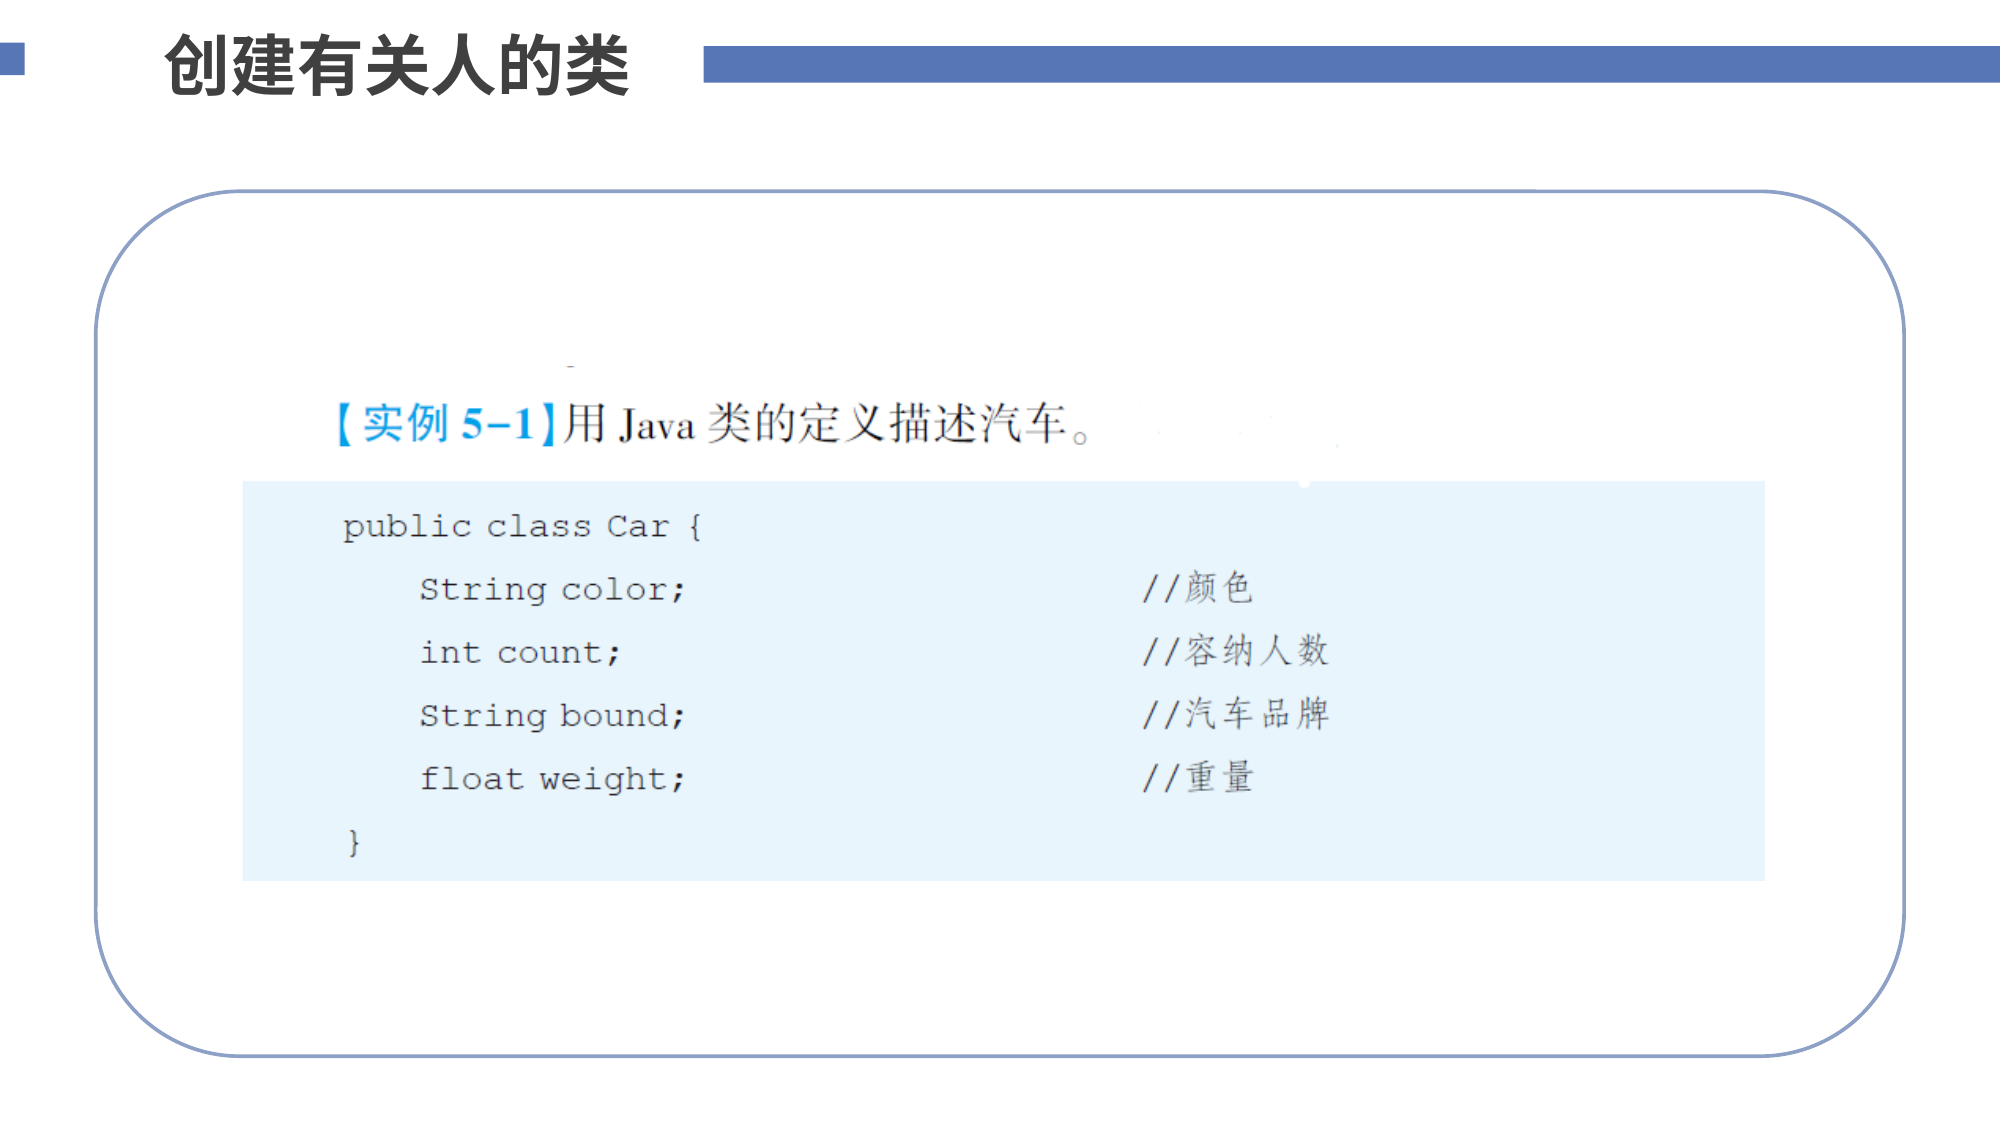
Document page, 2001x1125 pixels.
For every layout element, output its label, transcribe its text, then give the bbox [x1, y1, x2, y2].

text_box 创建有关人的类 [163, 23, 632, 104]
text_box [0, 41, 26, 76]
text_box [94, 190, 1906, 1058]
picture [235, 366, 1765, 881]
text_box [702, 45, 2000, 84]
